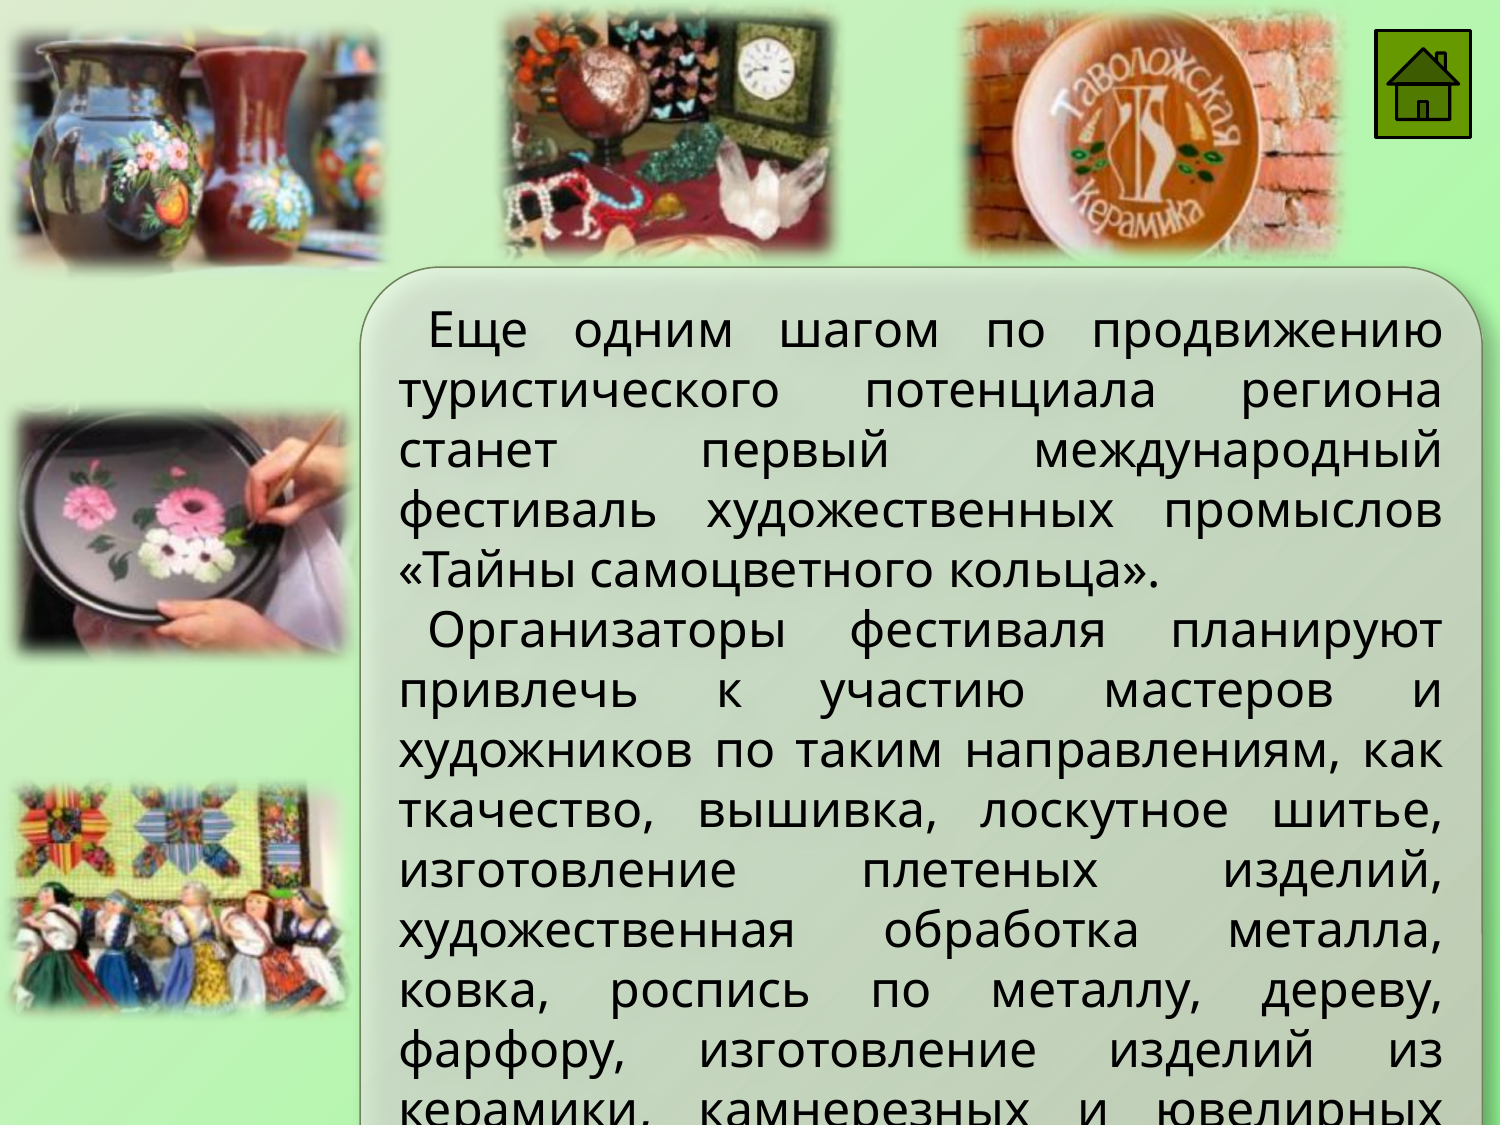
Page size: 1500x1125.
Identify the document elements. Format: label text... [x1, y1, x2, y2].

picture [0, 396, 363, 670]
picture [489, 0, 848, 269]
text_box [1392, 29, 1473, 139]
text_box Еще одним шагом по продвижению туристического потенциала региона станет первый международный фестиваль художественных промыслов «Тайны самоцветного кольца». Организаторы фестиваля планируют привлечь к участию мастеров и художников по таким направлениям, как ткачество, вышивка, лоскутное шитье, изготовление плетеных изделий, художественная обработка металла, ковка, роспись по металлу, дереву, фарфору, изготовление изделий из керамики, камнерезных и ювелирных изделий. [359, 266, 1484, 1125]
picture [0, 774, 358, 1024]
picture [0, 18, 396, 284]
picture [950, 0, 1353, 268]
